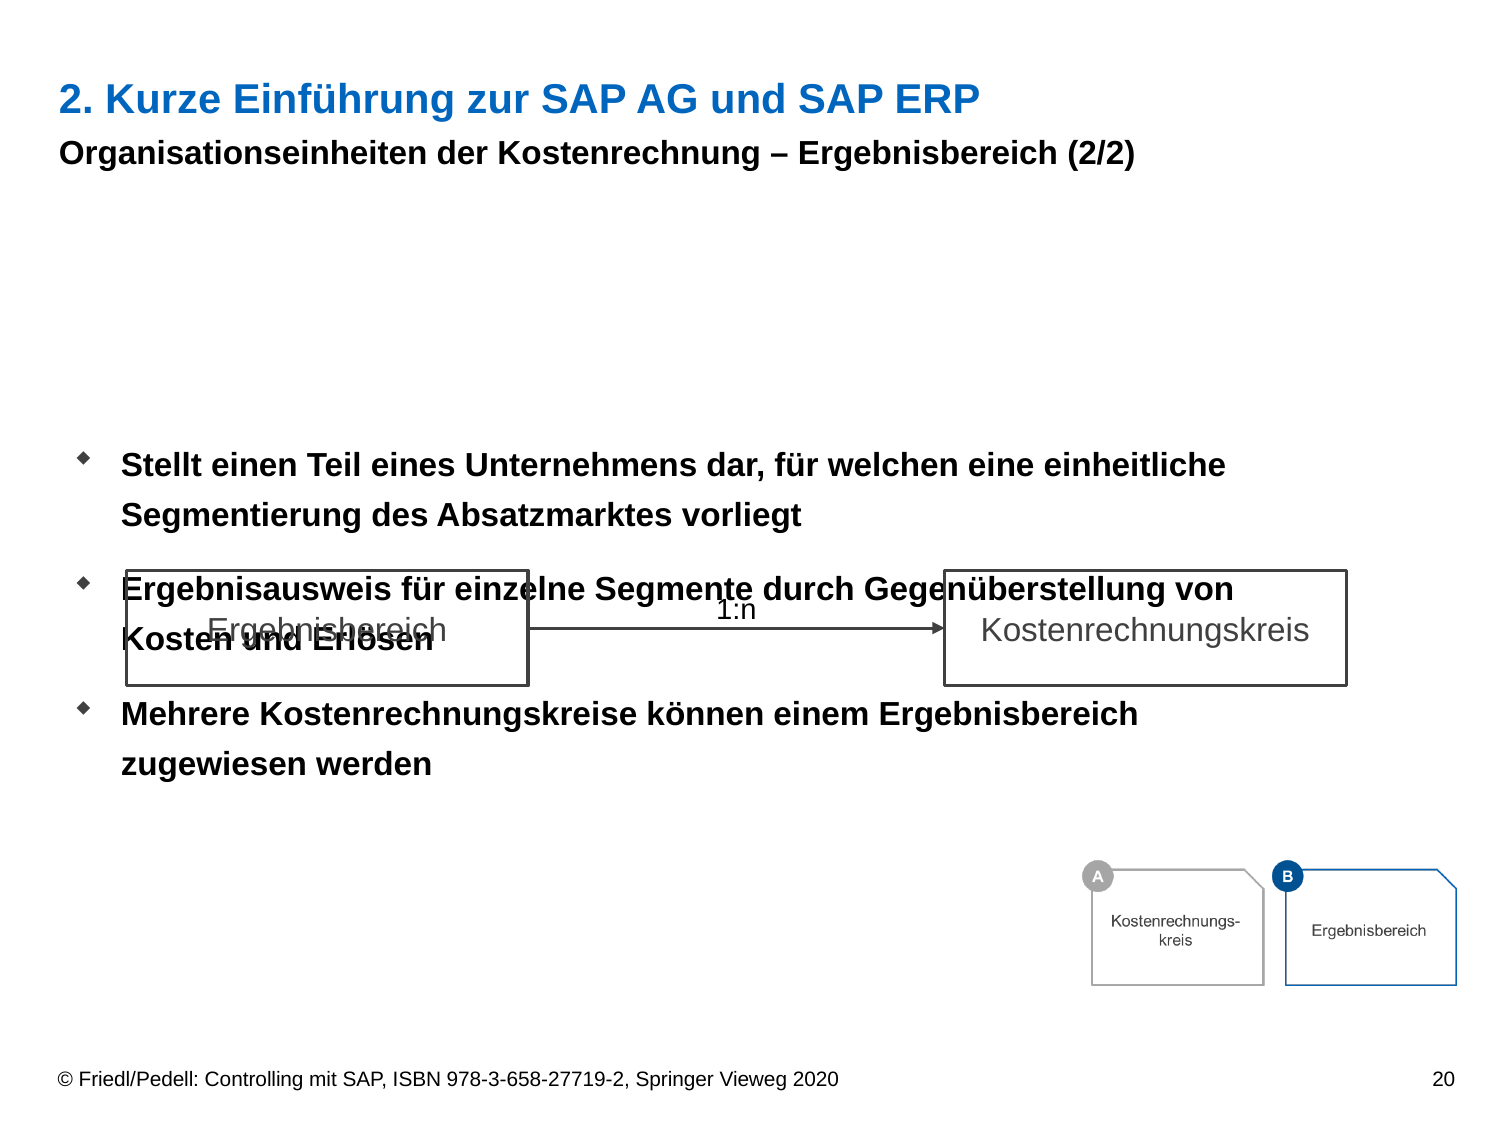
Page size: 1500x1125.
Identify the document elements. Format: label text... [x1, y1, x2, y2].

list Organisationseinheiten der Kostenrechnung – Ergebnisbereich (2/2) [58, 121, 1278, 171]
text_box 1:n [594, 582, 879, 627]
slide_number 20 [1262, 1058, 1470, 1119]
footer © Friedl/Pedell: Controlling mit SAP, ISBN 978-3-658-27719-2, Springer Vieweg 2020 [42, 1058, 1235, 1113]
text_box Kostenrechnungskreis [943, 568, 1348, 688]
list Stellt einen Teil eines Unternehmens dar, für welchen eine einheitliche Segmentierung des Absatzmarktes vorliegt Ergebnisausweis für einzelne Segmente durch Gegenüberstellung von Kosten und Erlösen Mehrere Kostenrechnungskreise können einem Ergebnisbereich zugewiesen werden [58, 236, 1347, 979]
title 2. Kurze Einführung zur SAP AG und SAP ERP [58, 58, 1278, 119]
picture [1081, 860, 1457, 987]
text_box Ergebnisbereich [124, 568, 530, 688]
